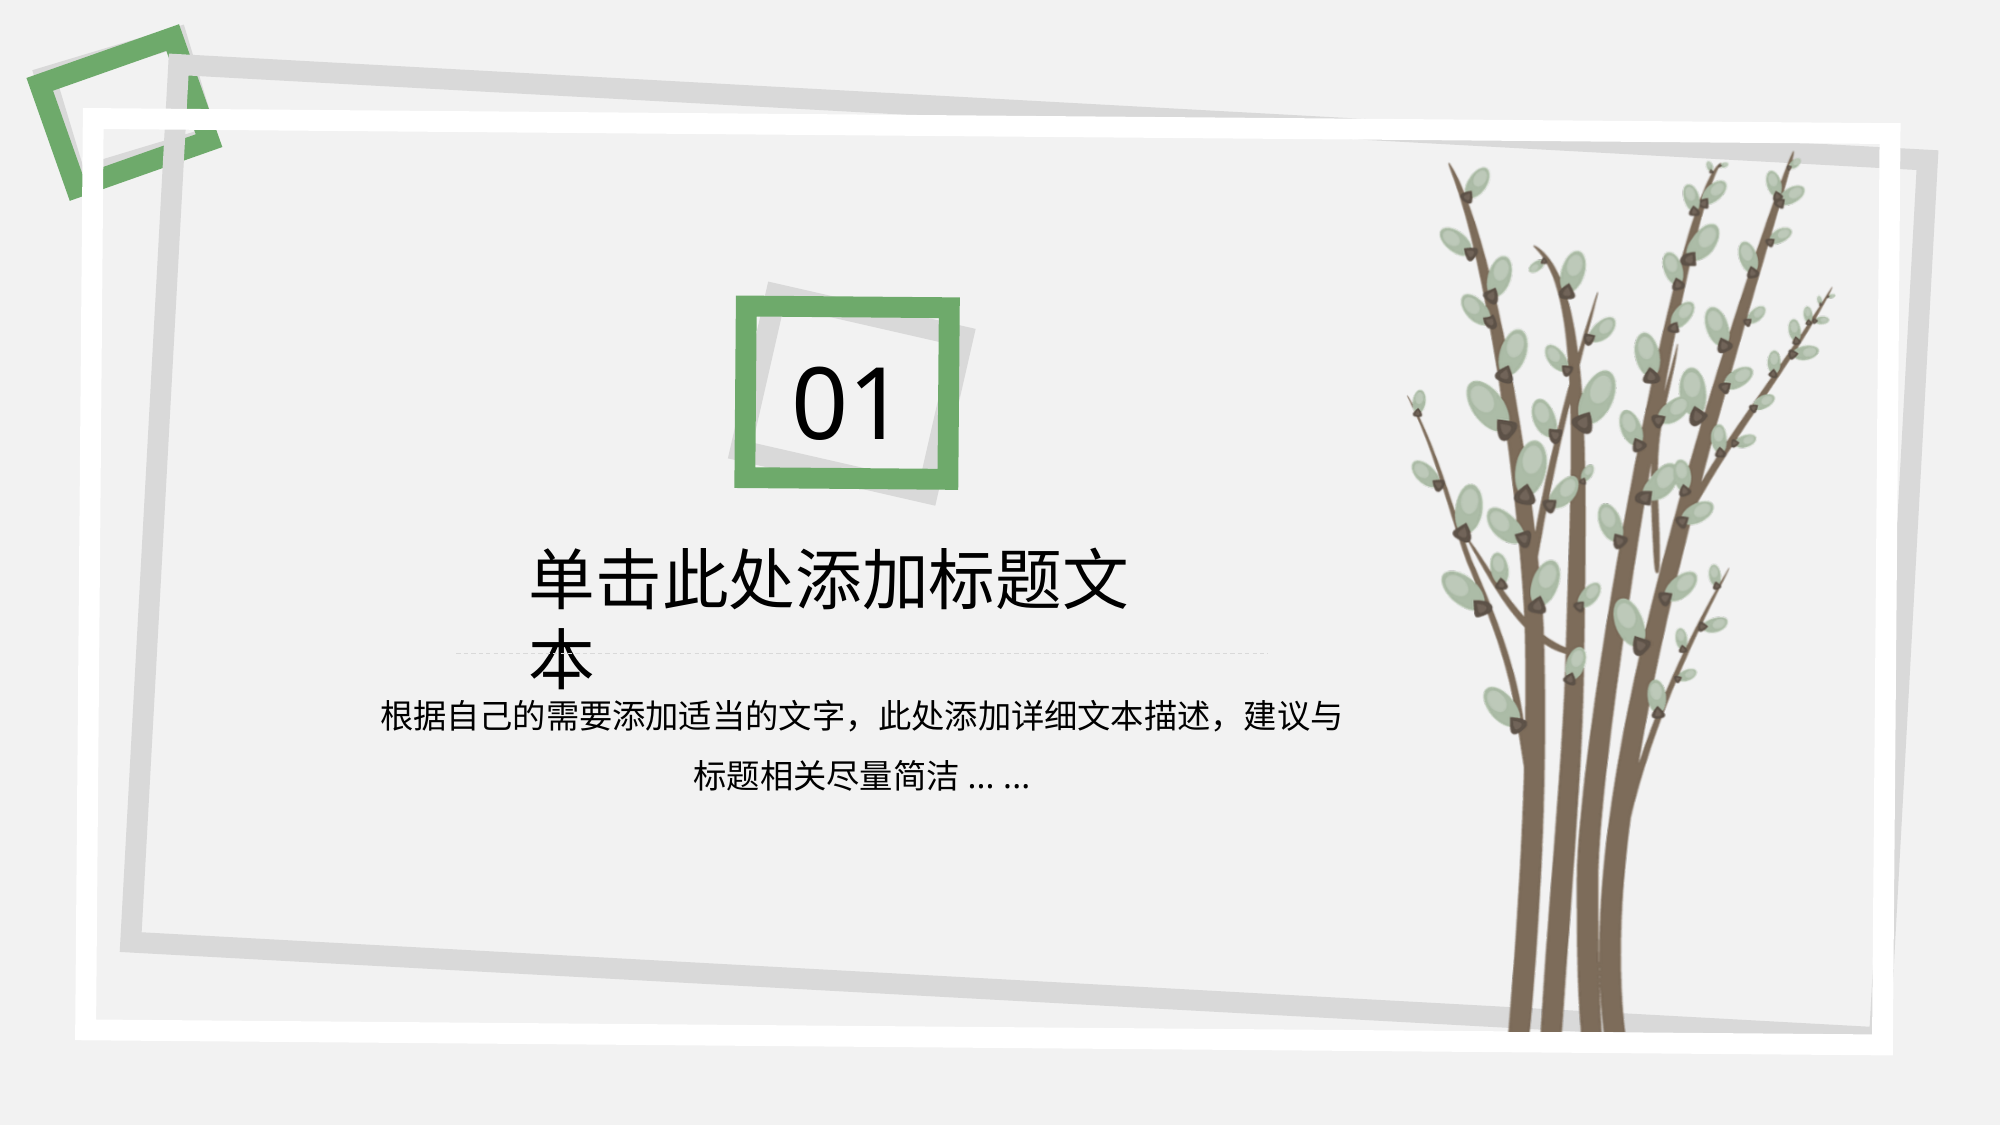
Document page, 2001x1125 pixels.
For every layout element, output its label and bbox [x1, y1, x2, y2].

text_box [745, 306, 949, 479]
text_box [89, 109, 1904, 1038]
picture [1342, 71, 1901, 1032]
